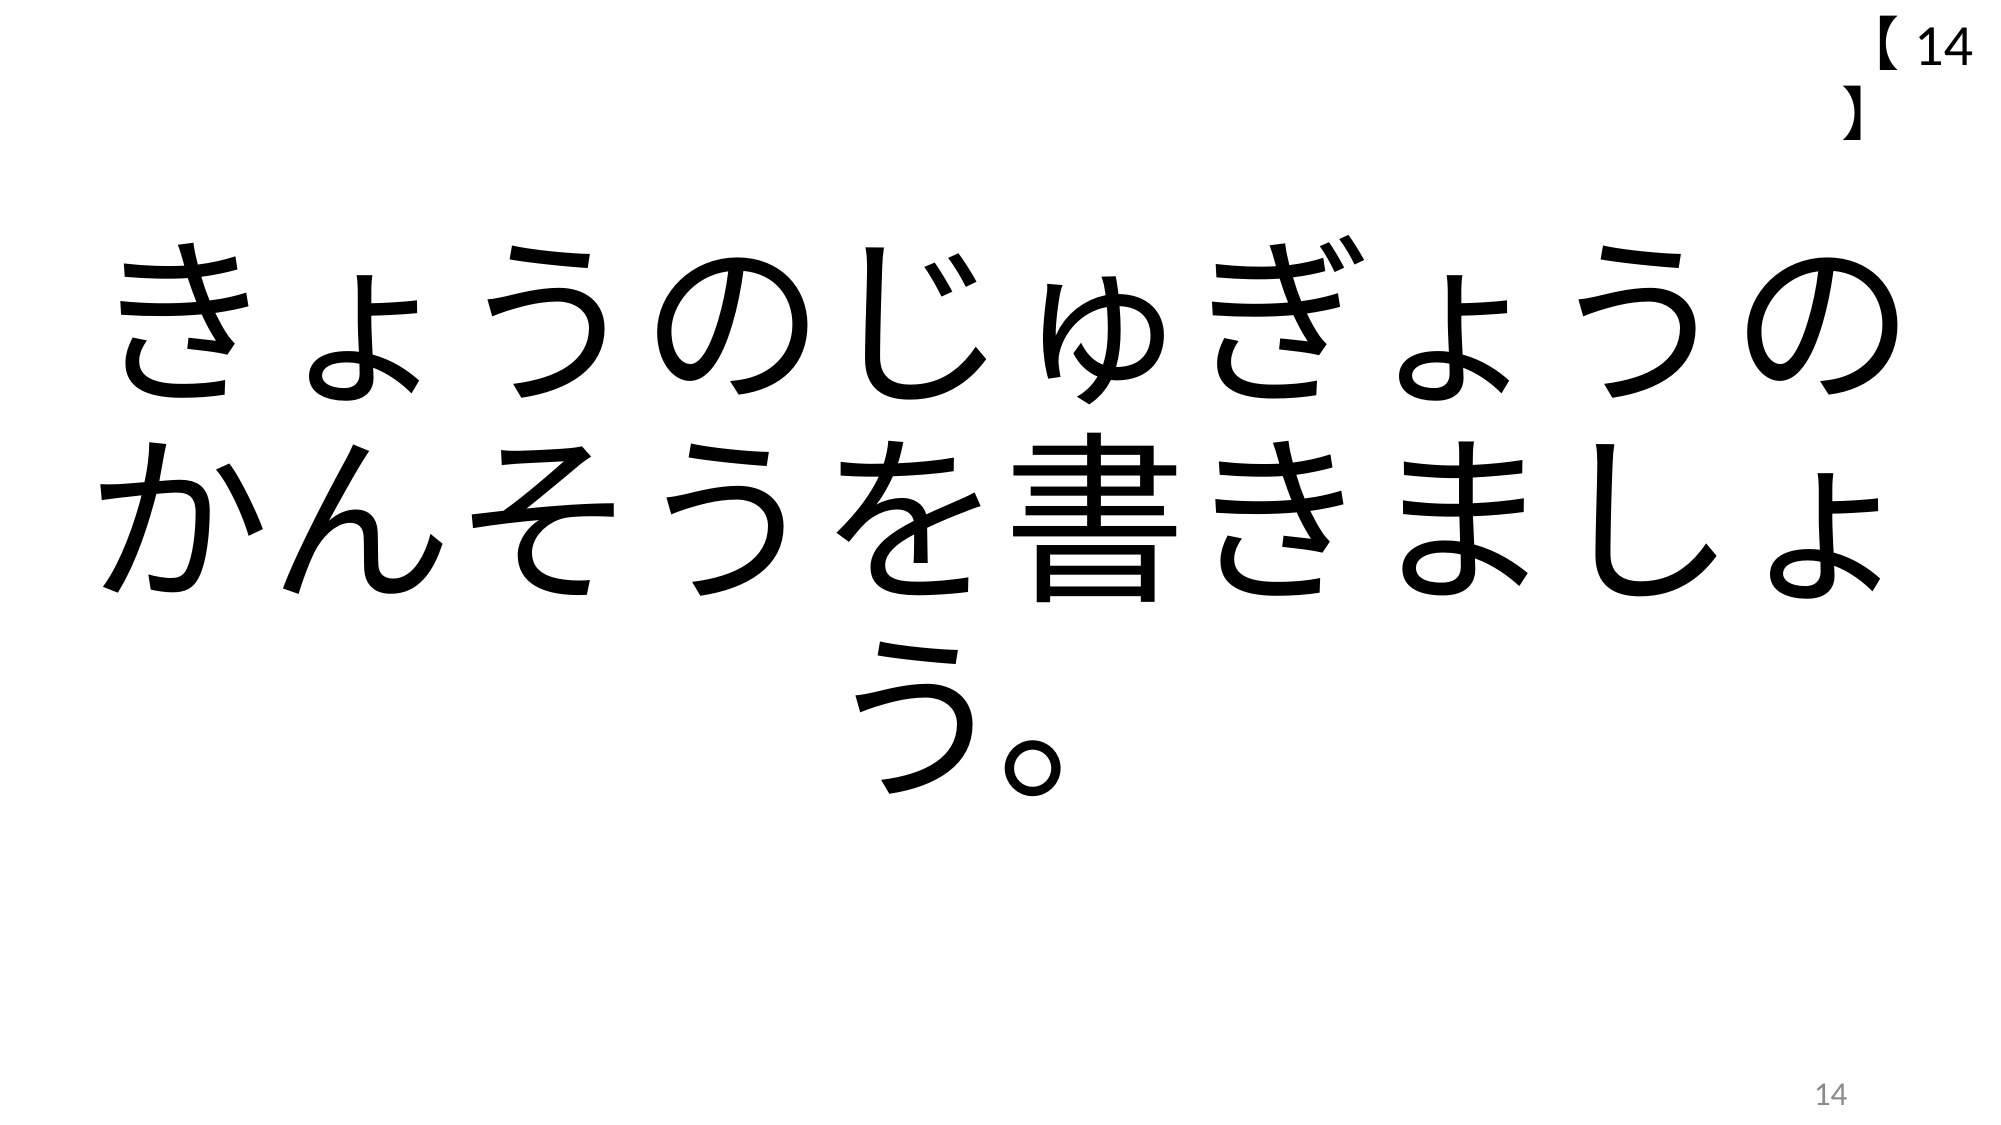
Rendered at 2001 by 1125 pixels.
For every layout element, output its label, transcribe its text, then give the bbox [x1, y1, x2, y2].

title きょうのじゅぎょうの かんそうを書きましょう。 [29, 290, 1978, 767]
slide_number 14 [1412, 1061, 1863, 1122]
text_box 【14】 [1827, 0, 1998, 155]
